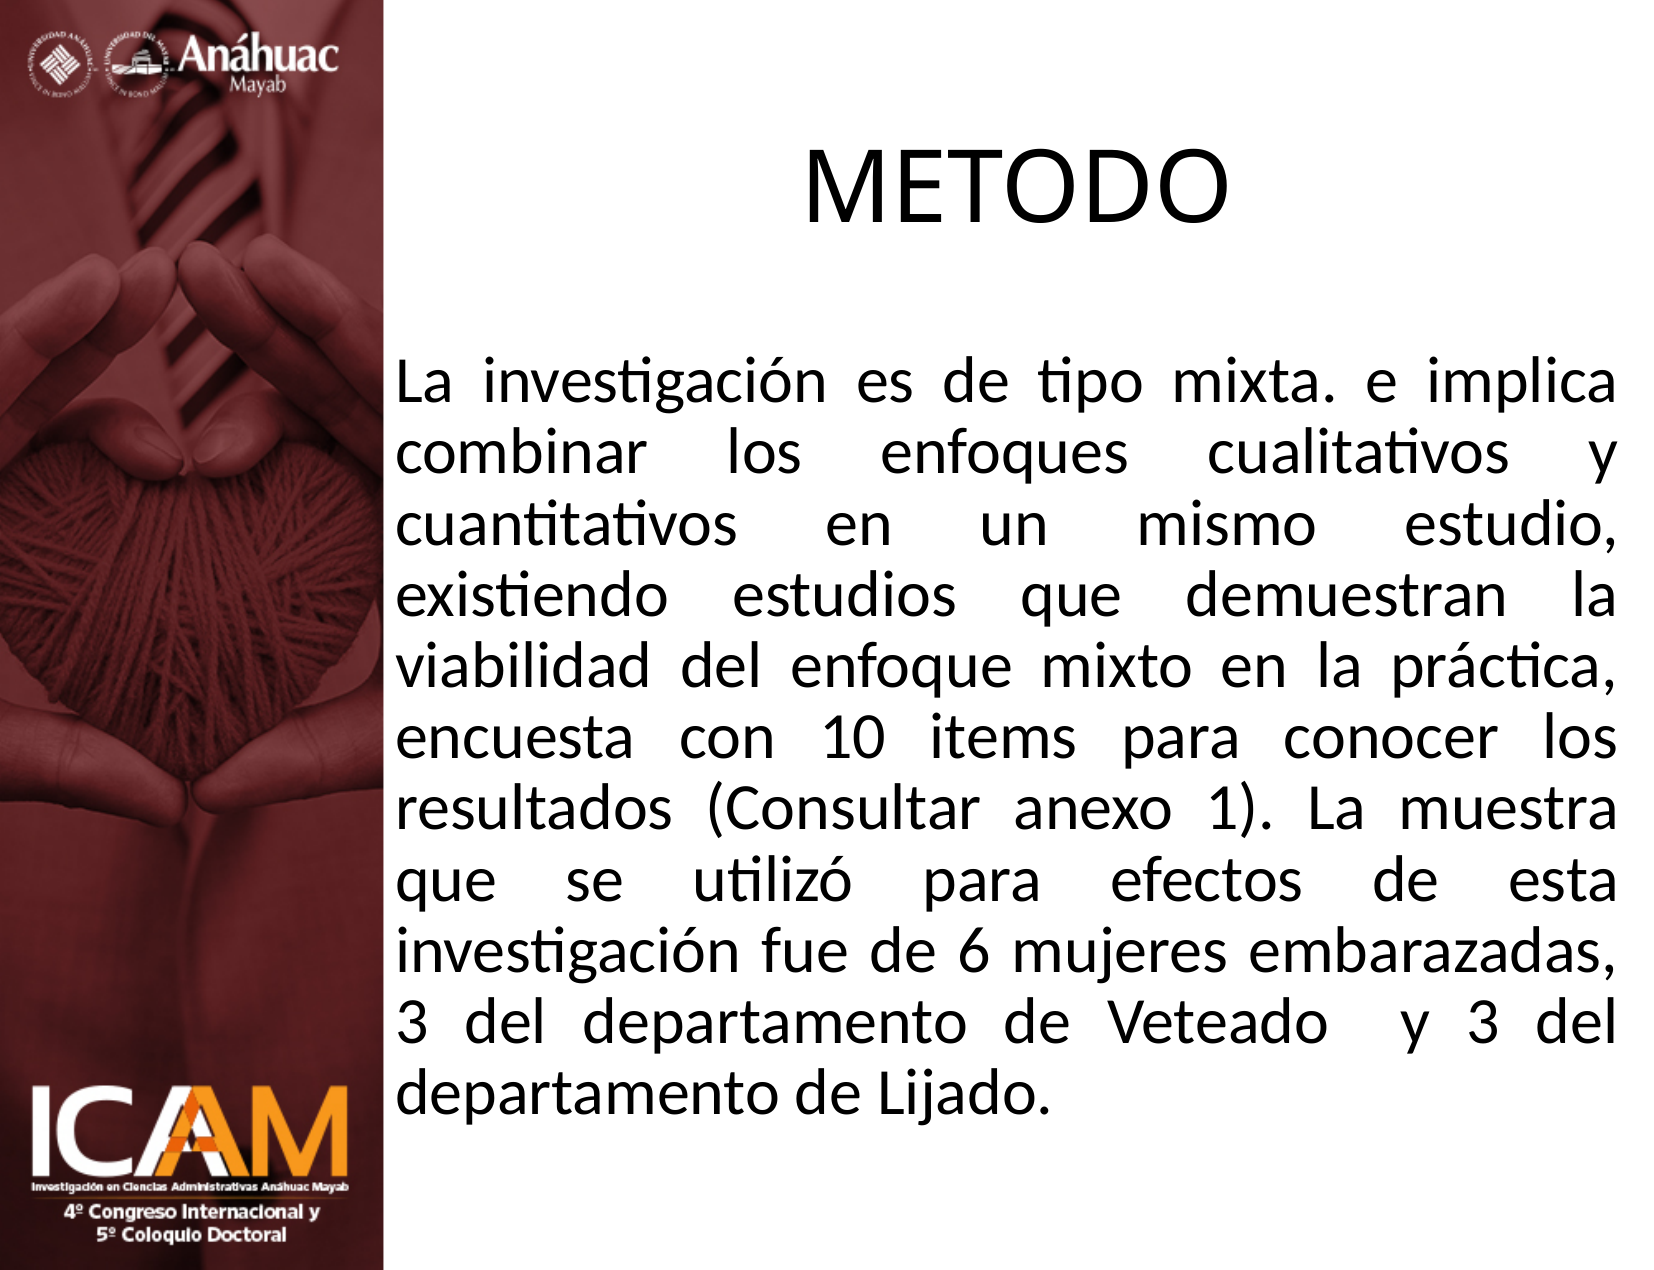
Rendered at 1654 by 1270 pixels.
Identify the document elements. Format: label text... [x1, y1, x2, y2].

picture [0, 0, 1654, 1270]
list La investigación es de tipo mixta. e implica combinar los enfoques cualitativos y cuantitativos en un mismo estudio, existiendo estudios que demuestran la viabilidad del enfoque mixto en la práctica, encuesta con 10 items para conocer los resultados (Consultar anexo 1). La muestra que se utilizó para efectos de esta investigación fue de 6 mujeres embarazadas, 3 del departamento de Veteado y 3 del departamento de Lijado. [380, 338, 1635, 1144]
title METODO [380, 67, 1654, 313]
